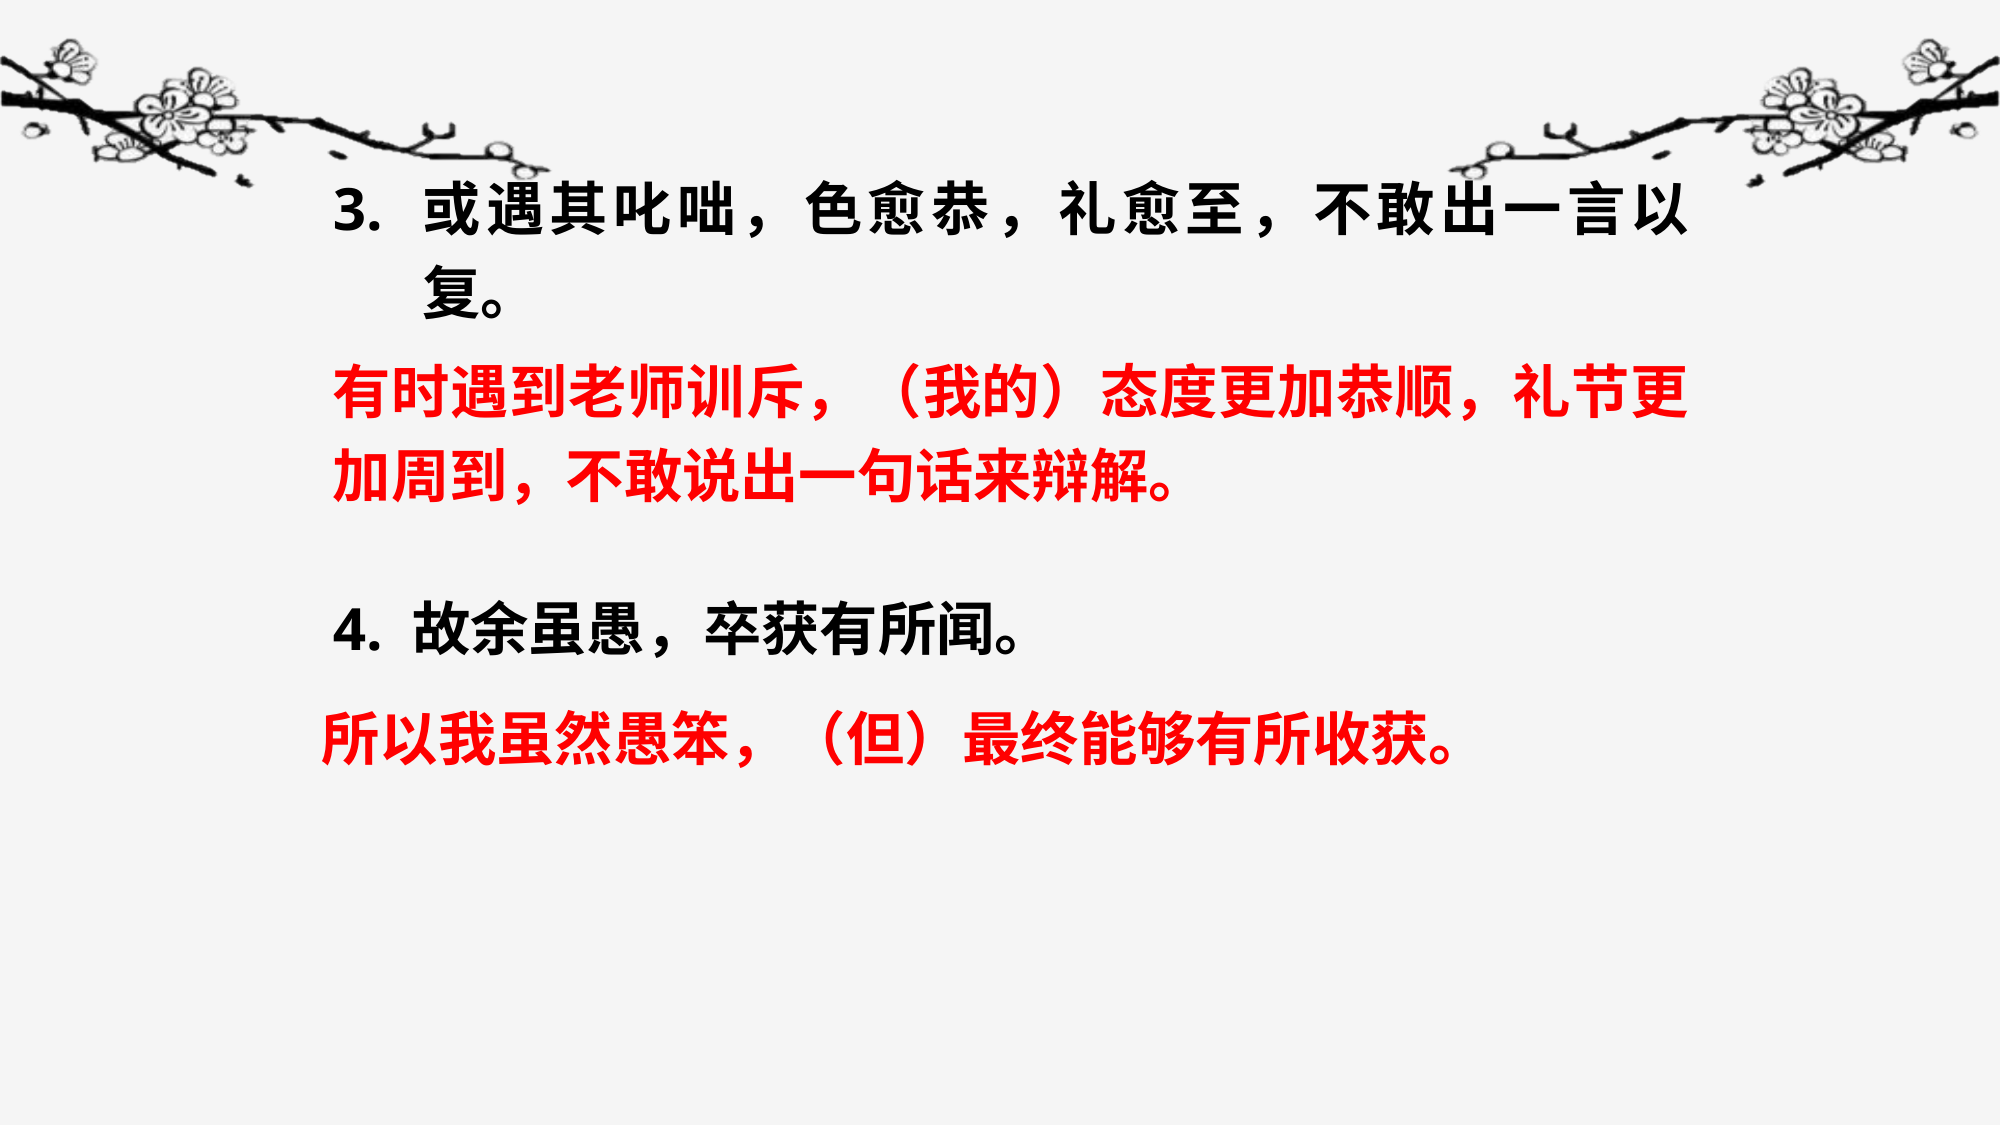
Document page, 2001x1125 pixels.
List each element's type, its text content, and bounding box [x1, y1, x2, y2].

text_box 有时遇到老师训斥，（我的）态度更加恭顺，礼节更加周到，不敢说出一句话来辩解。 [318, 334, 1704, 517]
text_box 3. 或遇其叱咄，色愈恭，礼愈至，不敢出一言以复。 4. 故余虽愚，卒获有所闻。 [318, 517, 1704, 670]
picture [1327, 0, 2000, 310]
text_box 3. 或遇其叱咄，色愈恭，礼愈至，不敢出一言以复。 4. 故余虽愚，卒获有所闻。 [318, 151, 1704, 334]
text_box 所以我虽然愚笨，（但）最终能够有所收获。 [307, 680, 1693, 780]
picture [0, 0, 673, 310]
